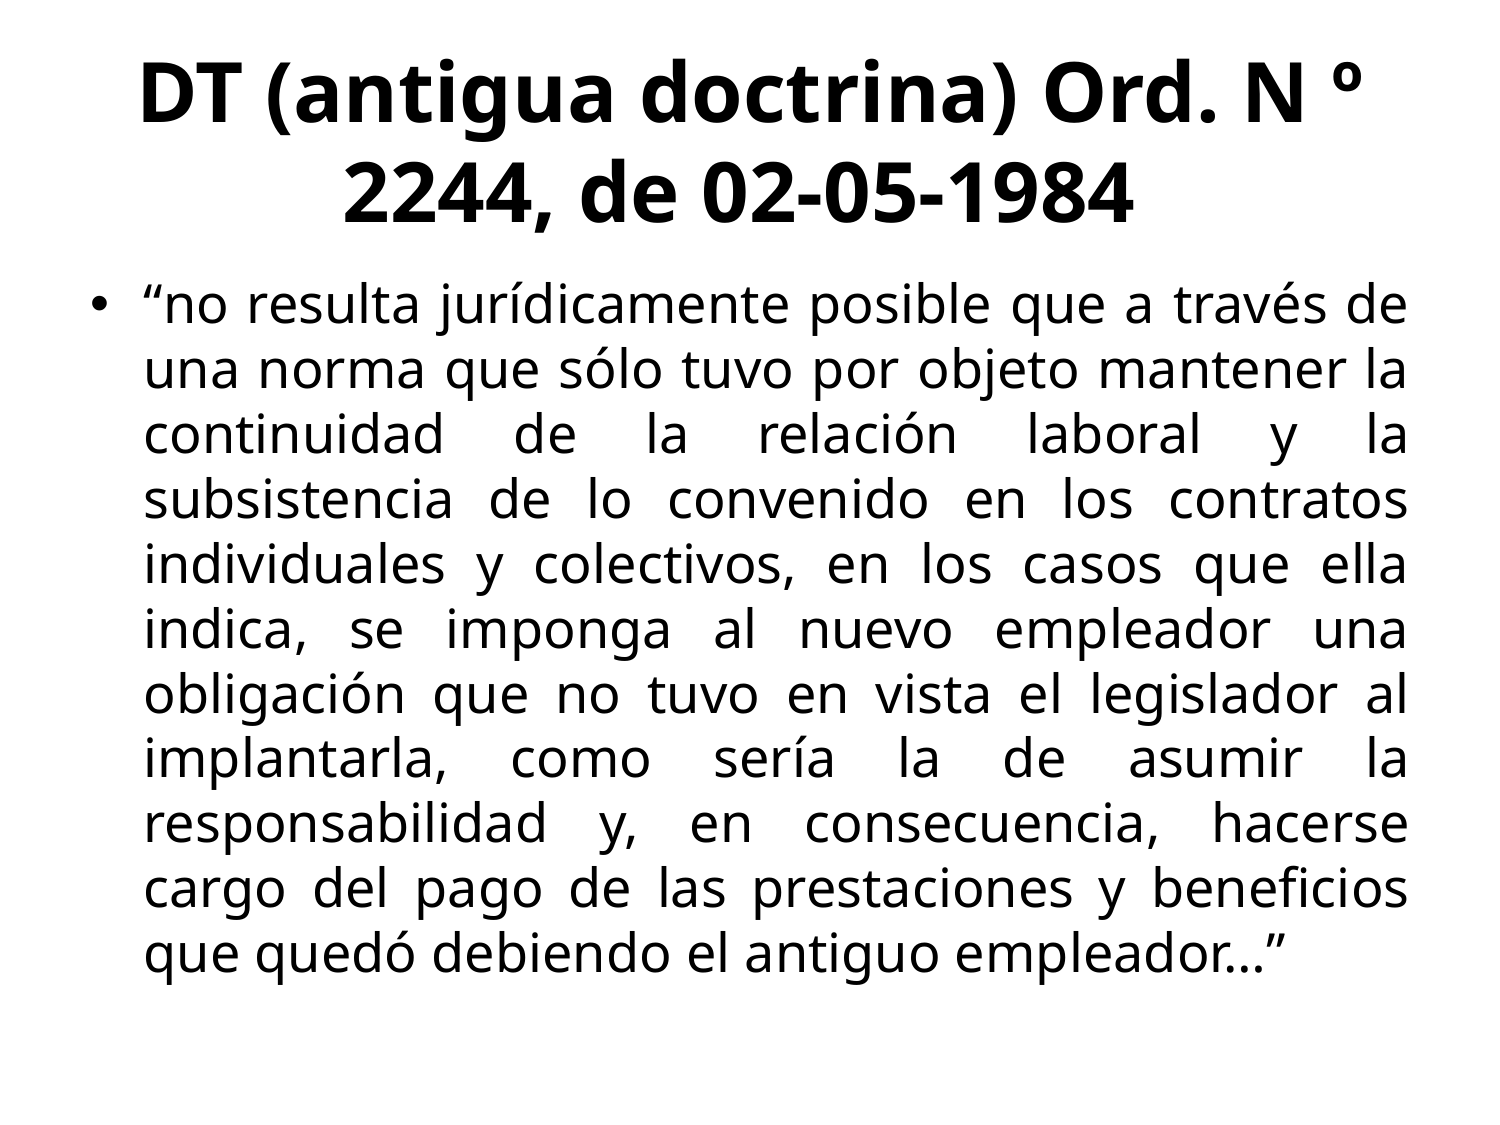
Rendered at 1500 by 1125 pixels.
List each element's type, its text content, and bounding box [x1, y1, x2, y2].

title DT (antigua doctrina) Ord. N º 2244, de 02-05-1984 [74, 44, 1426, 233]
list “no resulta jurídicamente posible que a través de una norma que sólo tuvo por objeto mantener la continuidad de la relación laboral y la subsistencia de lo convenido en los contratos individuales y colectivos, en los casos que ella indica, se imponga al nuevo empleador una obligación que no tuvo en vista el legislador al implantarla, como sería la de asumir la responsabilidad y, en consecuencia, hacerse cargo del pago de las prestaciones y beneficios que quedó debiendo el antiguo empleador…” [74, 262, 1426, 1006]
